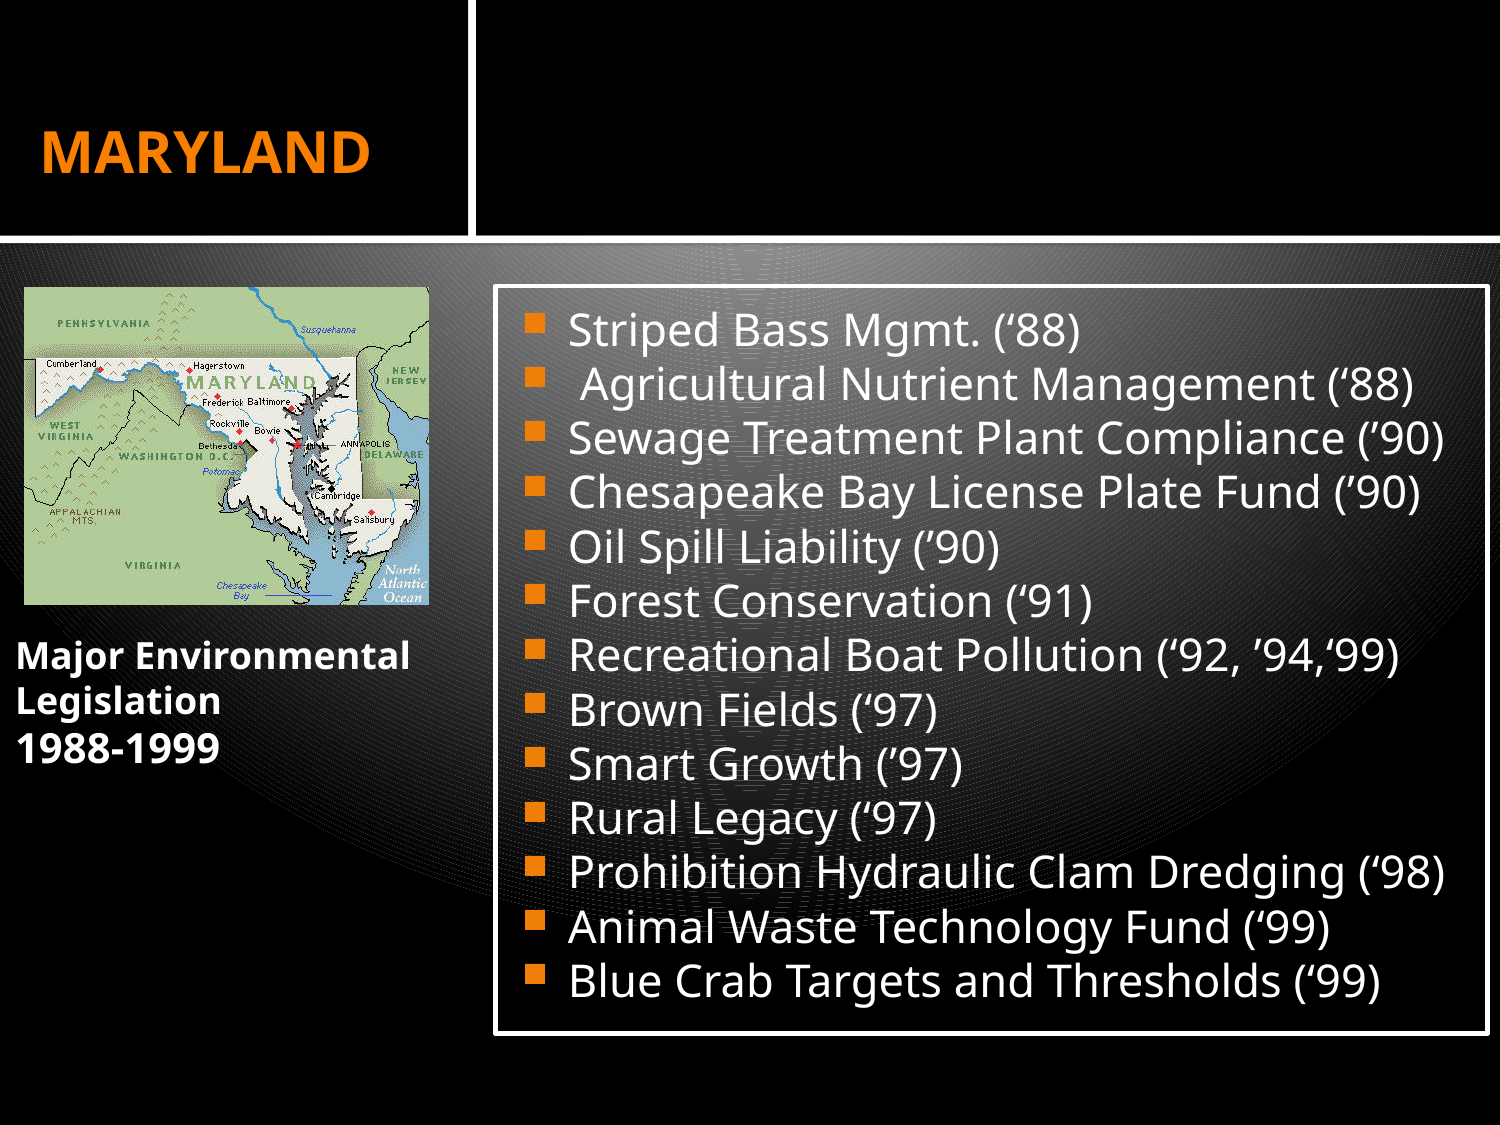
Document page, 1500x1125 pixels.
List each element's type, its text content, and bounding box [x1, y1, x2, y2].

text_box Major Environmental Legislation 1988-1999 [0, 624, 436, 780]
title MARYLAND [27, 24, 442, 186]
list Striped Bass Mgmt. (‘88) Agricultural Nutrient Management (‘88) Sewage Treatment Plant Compliance (’90) Chesapeake Bay License Plate Fund (’90) Oil Spill Liability (’90) Forest Conservation (‘91) Recreational Boat Pollution (‘92, ’94,‘99) Brown Fields (‘97) Smart Growth (’97) Rural Legacy (‘97) Prohibition Hydraulic Clam Dredging (‘98) Animal Waste Technology Fund (‘99) Blue Crab Targets and Thresholds (‘99) [495, 285, 1488, 1034]
picture [24, 287, 429, 605]
